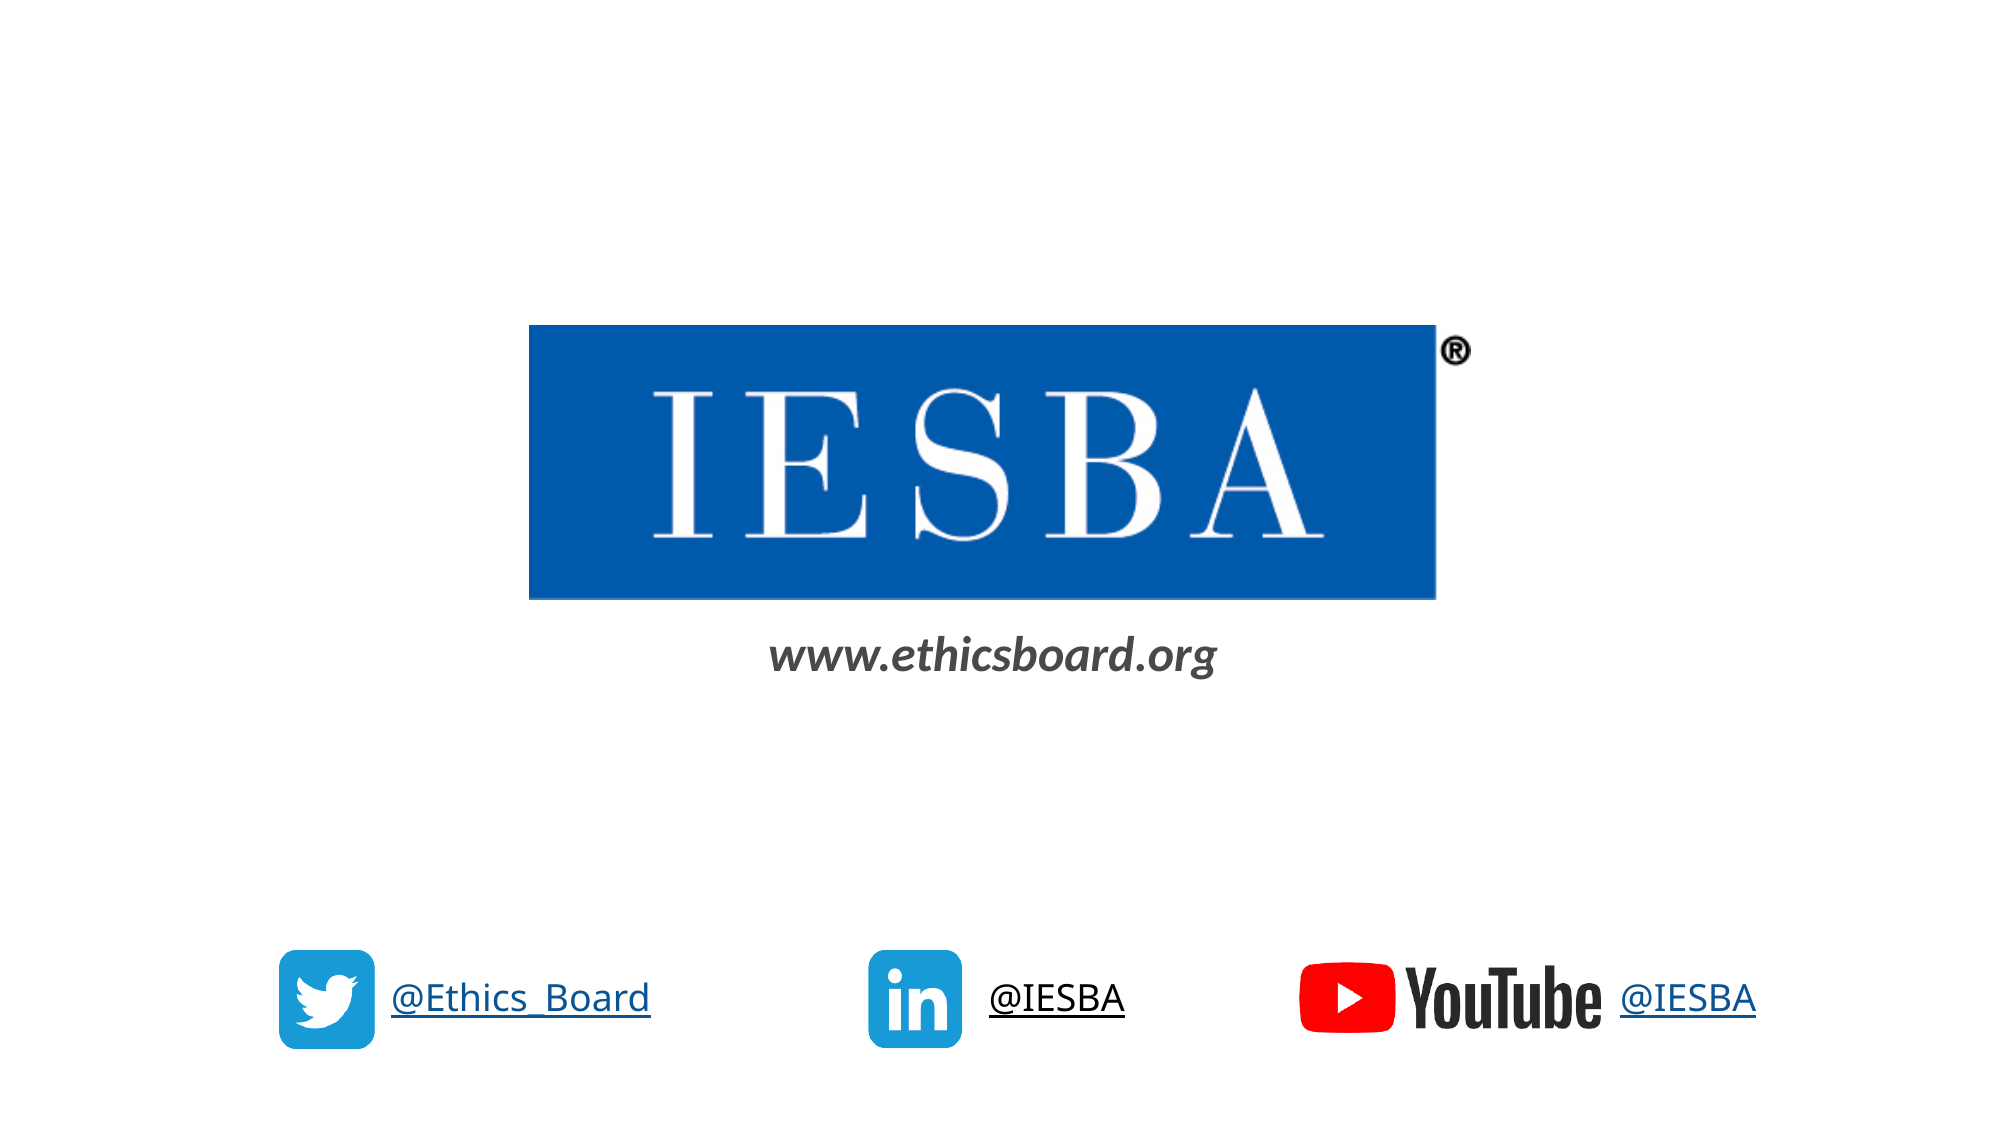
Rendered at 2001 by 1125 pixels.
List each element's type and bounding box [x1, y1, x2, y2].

picture [864, 948, 966, 1052]
picture [1299, 962, 1601, 1033]
picture [529, 325, 1471, 600]
picture [277, 948, 380, 1052]
